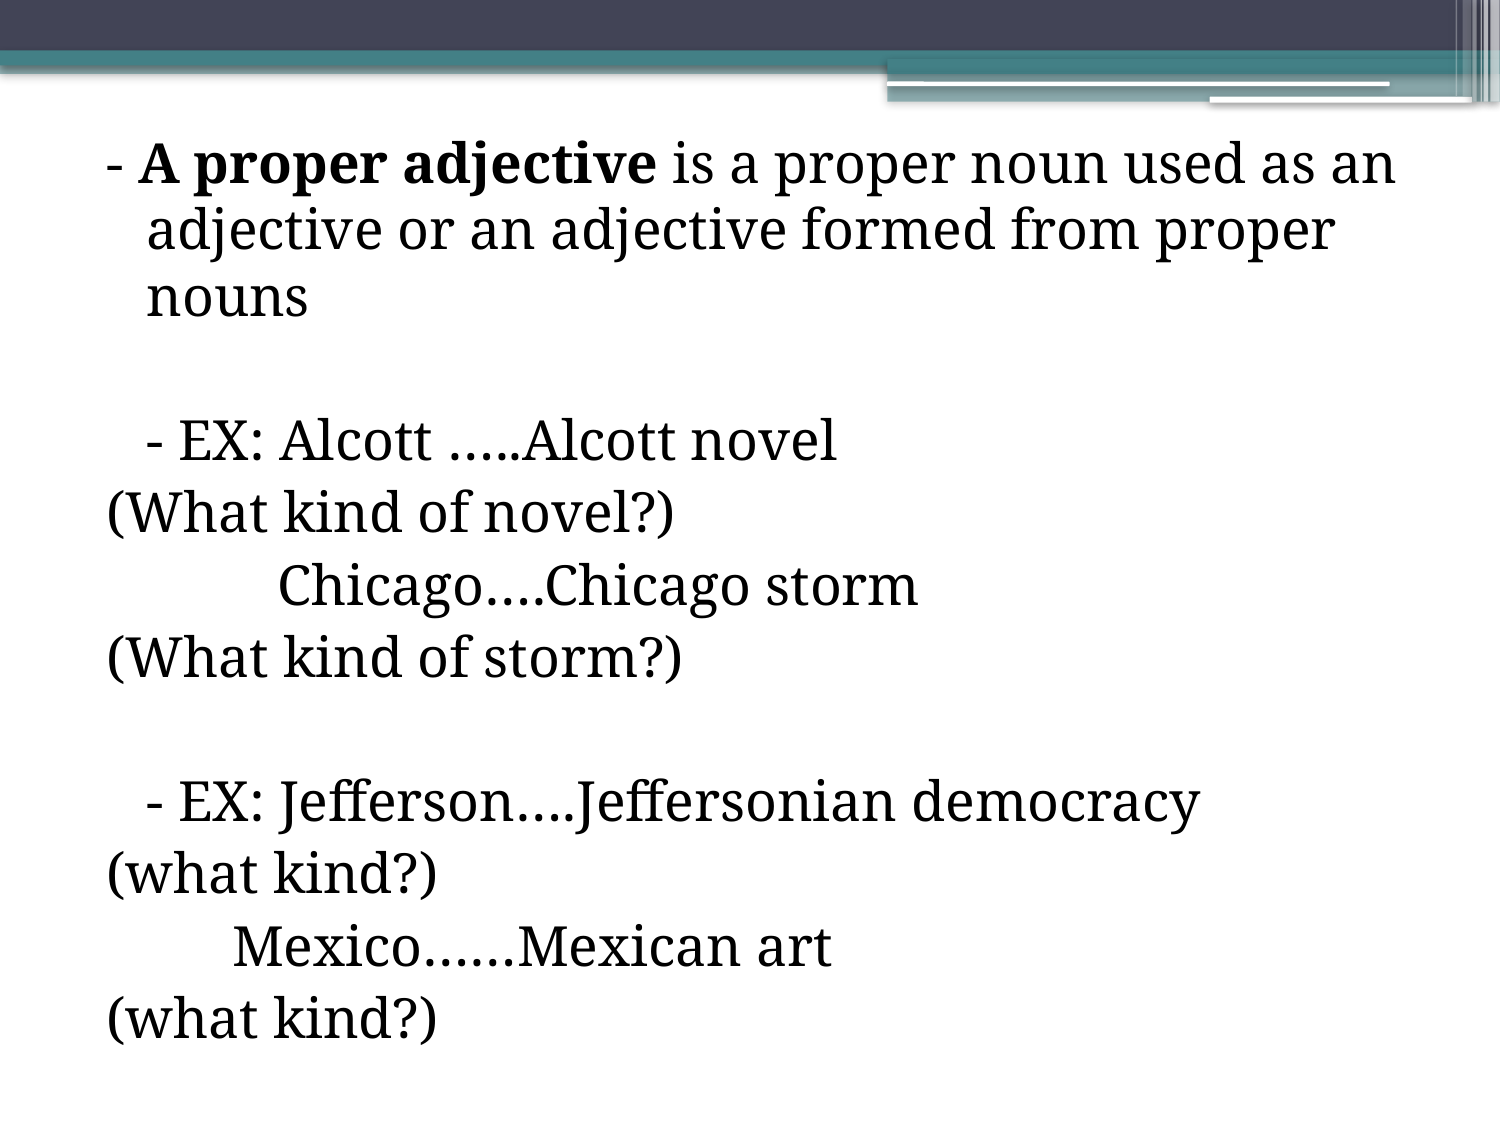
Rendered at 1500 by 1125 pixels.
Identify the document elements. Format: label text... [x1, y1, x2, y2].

list - A proper adjective is a proper noun used as an adjective or an adjective formed from proper nouns - EX: Alcott …..Alcott novel (What kind of novel?) Chicago….Chicago storm (What kind of storm?) - EX: Jefferson….Jeffersonian democracy (what kind?) Mexico……Mexican art (what kind?) [75, 120, 1425, 1060]
